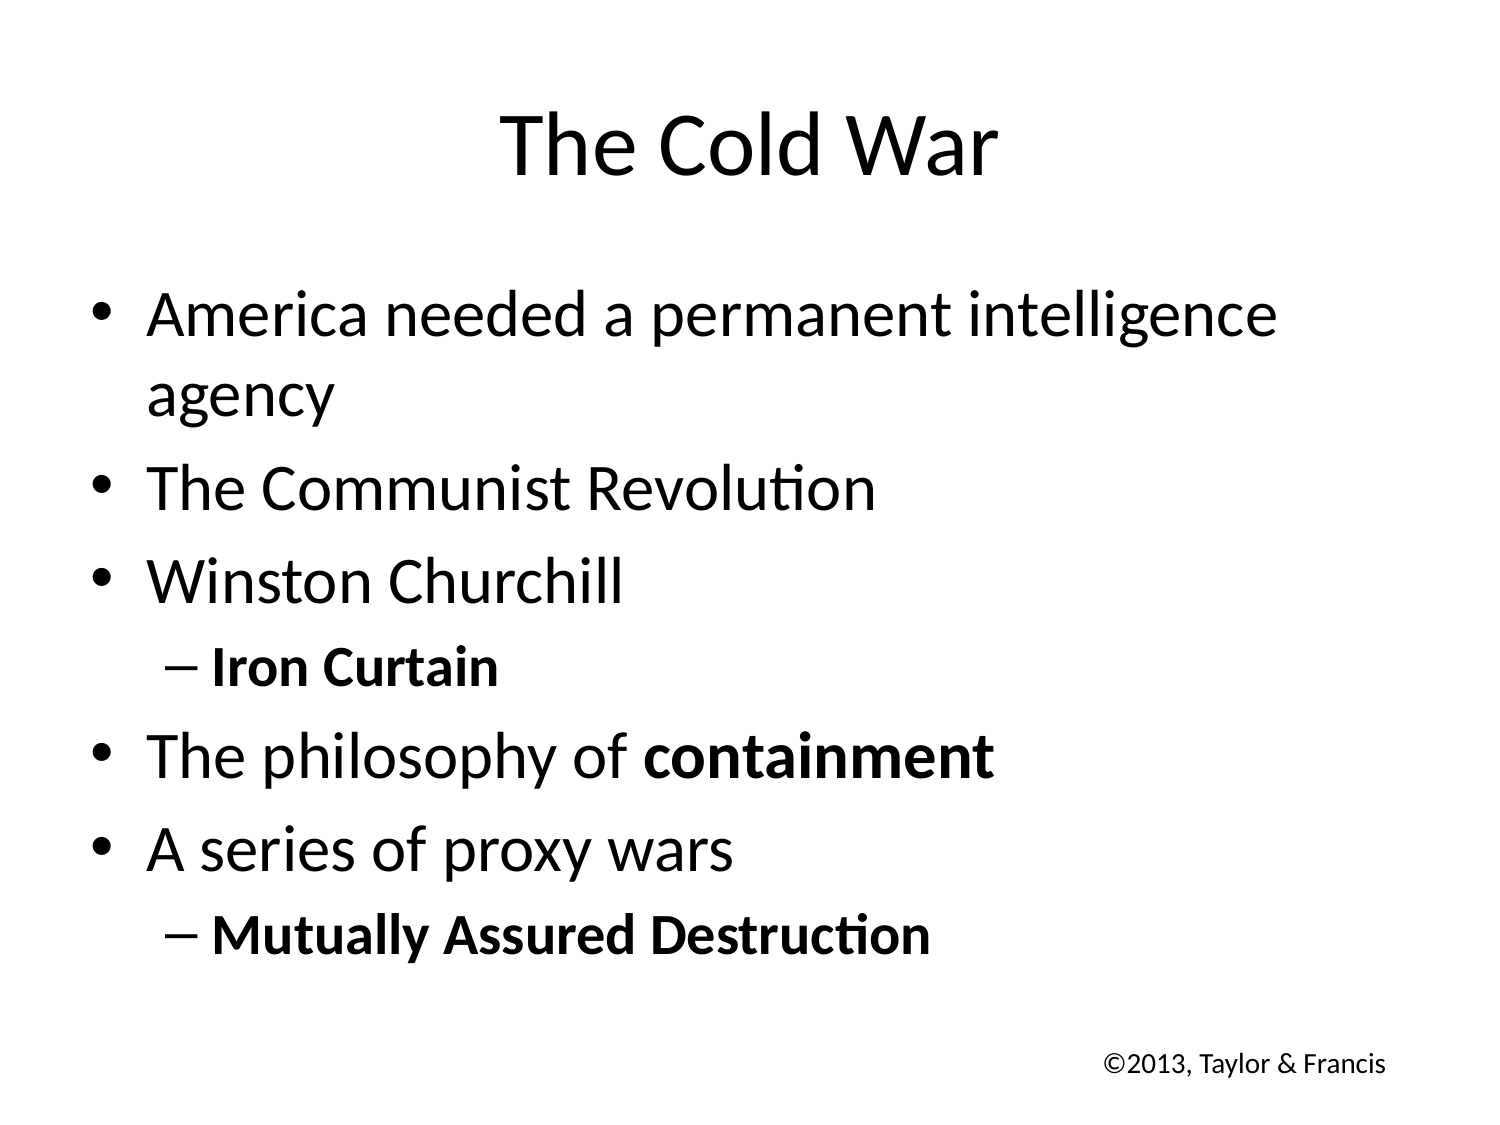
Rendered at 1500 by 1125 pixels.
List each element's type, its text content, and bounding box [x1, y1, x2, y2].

text_box ©2013, Taylor & Francis [1087, 1037, 1463, 1082]
list America needed a permanent intelligence agency The Communist Revolution Winston Churchill Iron Curtain The philosophy of containment A series of proxy wars Mutually Assured Destruction [75, 262, 1425, 1005]
title The Cold War [75, 45, 1425, 233]
